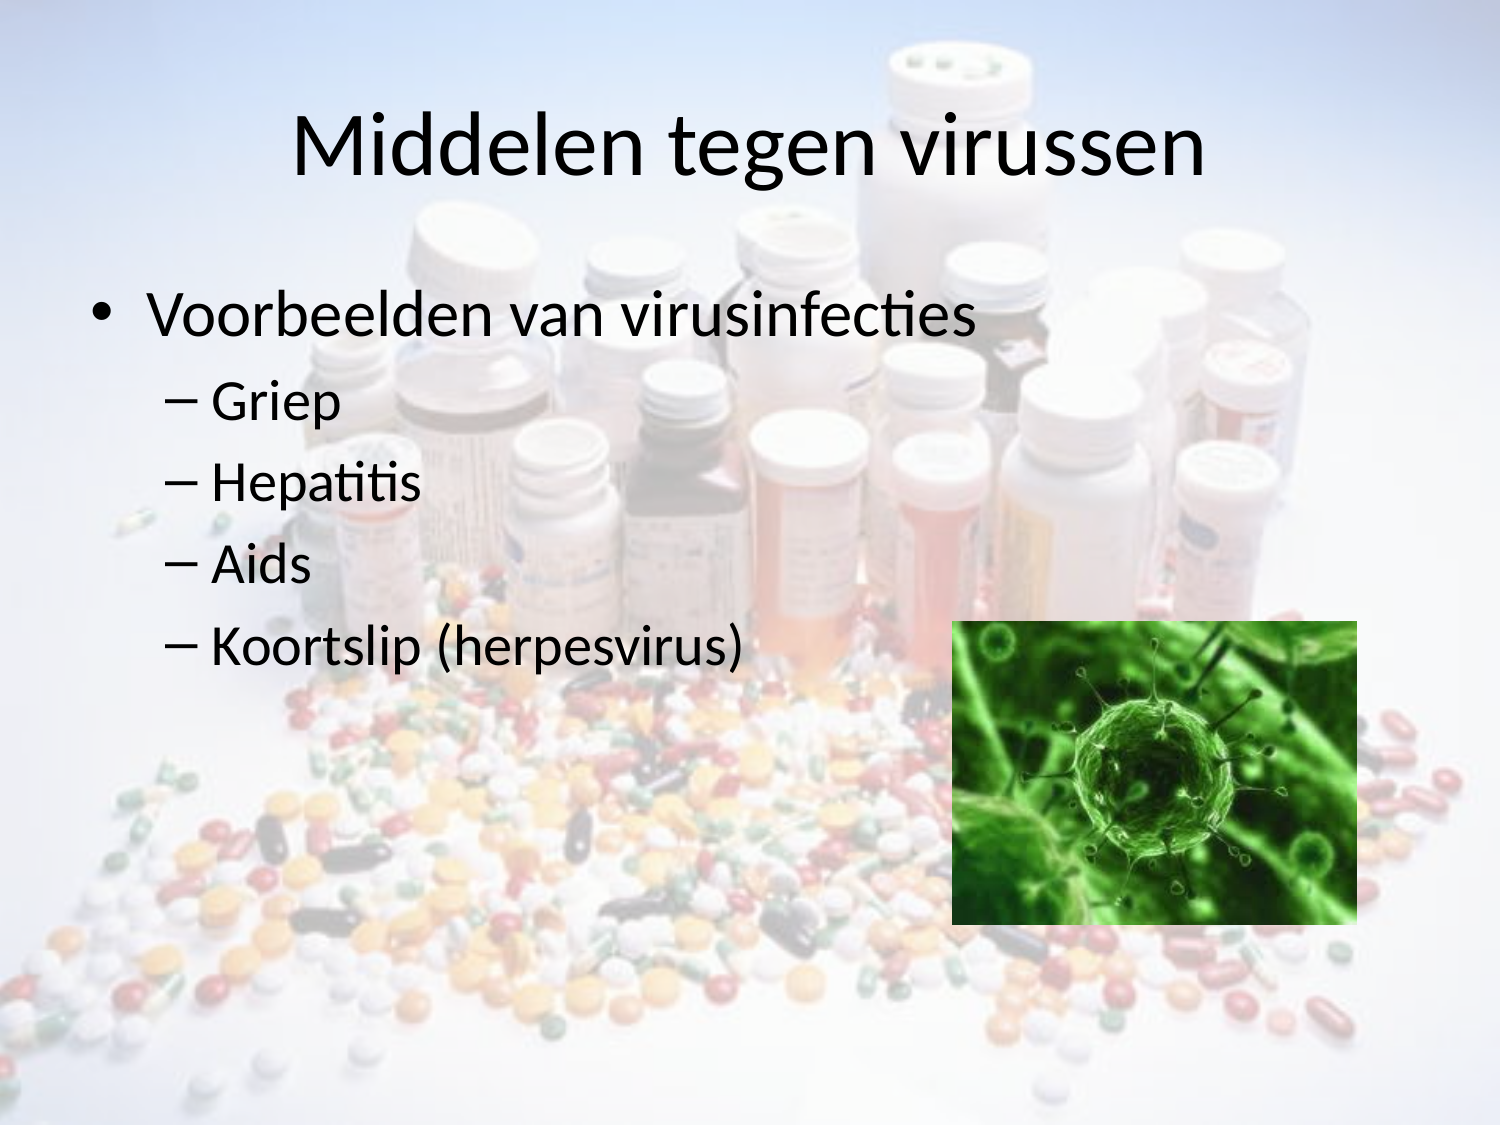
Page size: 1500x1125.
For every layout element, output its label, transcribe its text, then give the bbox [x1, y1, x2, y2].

list Voorbeelden van virusinfecties Griep Hepatitis Aids Koortslip (herpesvirus) [75, 262, 1425, 1005]
picture [952, 621, 1358, 925]
title Middelen tegen virussen [75, 45, 1425, 233]
